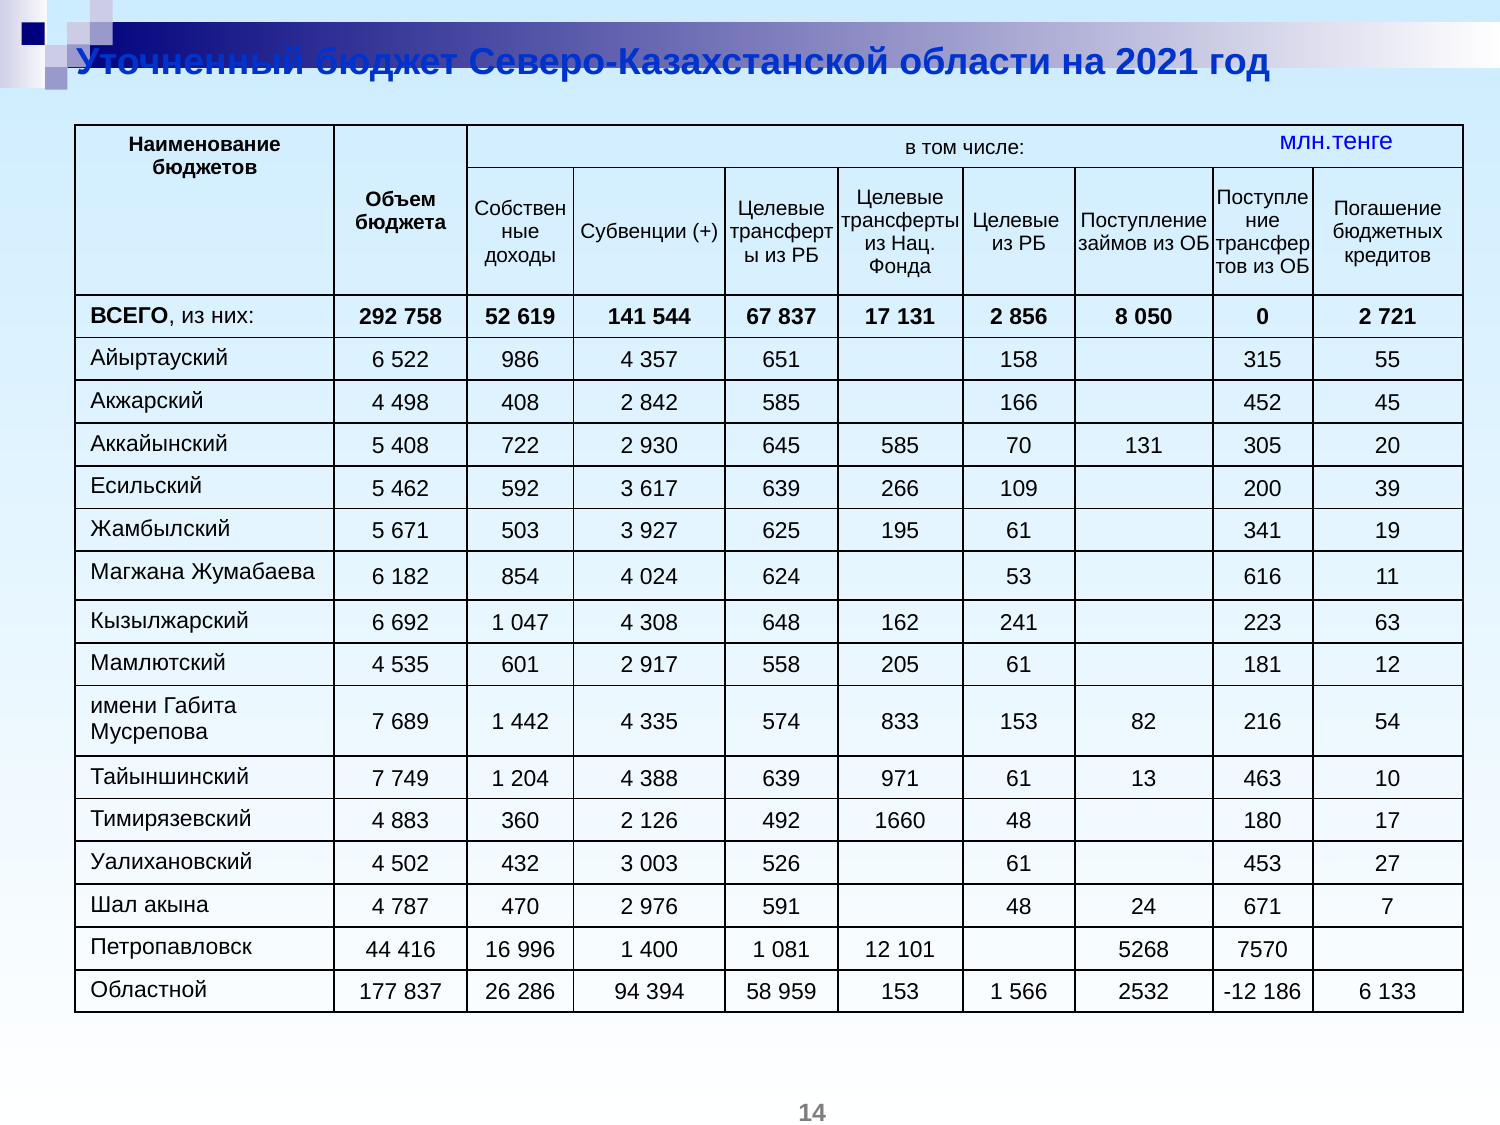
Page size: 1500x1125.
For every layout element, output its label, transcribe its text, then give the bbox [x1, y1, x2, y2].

table_cell 648 [726, 601, 837, 642]
table_cell 223 [1214, 601, 1312, 642]
table_cell 722 [468, 424, 573, 465]
table_cell [1076, 644, 1212, 685]
table_cell 94 394 [574, 971, 724, 1011]
table_cell 48 [964, 799, 1074, 840]
table_cell 6 133 [1314, 971, 1462, 1011]
table_cell [839, 885, 962, 926]
table_cell 452 [1214, 381, 1312, 422]
table_cell 63 [1314, 601, 1462, 642]
table_cell 8 050 [1076, 296, 1212, 337]
table_cell Кызылжарский [76, 601, 333, 642]
table_cell [839, 381, 962, 422]
table_cell 305 [1214, 424, 1312, 465]
table_cell 61 [964, 644, 1074, 685]
table_cell 4 024 [574, 552, 724, 599]
table_cell 7 [1314, 885, 1462, 926]
table_cell 2 842 [574, 381, 724, 422]
table_cell [1076, 799, 1212, 840]
table_cell 45 [1314, 381, 1462, 422]
table_cell 4 388 [574, 757, 724, 798]
table_cell 67 837 [726, 296, 837, 337]
table_cell 292 758 [335, 296, 466, 337]
table_cell 266 [839, 467, 962, 508]
table_cell Петропавловск [76, 928, 333, 969]
table_cell 1 204 [468, 757, 573, 798]
table_cell Целевые трансферты из Нац. Фонда [839, 168, 962, 294]
table_cell Субвенции (+) [574, 168, 724, 294]
table_cell 2 930 [574, 424, 724, 465]
table_cell 10 [1314, 757, 1462, 798]
table_cell 2 856 [964, 296, 1074, 337]
table_cell 61 [964, 509, 1074, 550]
table_cell [1076, 381, 1212, 422]
table_cell 5 408 [335, 424, 466, 465]
table_cell Мамлютский [76, 644, 333, 685]
table_cell 432 [468, 842, 573, 883]
table_cell Жамбылский [76, 509, 333, 550]
table_cell [1076, 338, 1212, 379]
table_cell ВСЕГО, из них: [76, 296, 333, 337]
table_cell 592 [468, 467, 573, 508]
table_cell 177 837 [335, 971, 466, 1011]
table_cell 205 [839, 644, 962, 685]
table_cell 2 976 [574, 885, 724, 926]
table_cell 360 [468, 799, 573, 840]
table_cell 651 [726, 338, 837, 379]
table_cell 53 [964, 552, 1074, 599]
table_cell 639 [726, 467, 837, 508]
table_cell 166 [964, 381, 1074, 422]
table_cell 5268 [1076, 928, 1212, 969]
table_cell 7 689 [335, 686, 466, 755]
table_cell 12 101 [839, 928, 962, 969]
table_cell 2 917 [574, 644, 724, 685]
table_cell 19 [1314, 509, 1462, 550]
table_cell Областной [76, 971, 333, 1011]
table_cell 195 [839, 509, 962, 550]
table_cell 503 [468, 509, 573, 550]
table_cell Тайыншинский [76, 757, 333, 798]
table_cell 2532 [1076, 971, 1212, 1011]
table_cell 2 721 [1314, 296, 1462, 337]
table_cell -12 186 [1214, 971, 1312, 1011]
table_cell 4 502 [335, 842, 466, 883]
table_cell 54 [1314, 686, 1462, 755]
table_cell 2 126 [574, 799, 724, 840]
table_cell 109 [964, 467, 1074, 508]
table_cell 20 [1314, 424, 1462, 465]
table_cell 639 [726, 757, 837, 798]
table_cell [839, 552, 962, 599]
table_cell 854 [468, 552, 573, 599]
table_cell 4 787 [335, 885, 466, 926]
table_cell 1 442 [468, 686, 573, 755]
table_cell 616 [1214, 552, 1312, 599]
table_cell 39 [1314, 467, 1462, 508]
table_cell 971 [839, 757, 962, 798]
table_header Наименование бюджетов [76, 126, 333, 294]
table_cell 585 [839, 424, 962, 465]
table_cell 52 619 [468, 296, 573, 337]
table_cell Поступление трансфертов из ОБ [1214, 168, 1312, 294]
table_cell 1 566 [964, 971, 1074, 1011]
table_cell 1 047 [468, 601, 573, 642]
table_cell [839, 842, 962, 883]
table_cell 241 [964, 601, 1074, 642]
table_cell Уалихановский [76, 842, 333, 883]
table_cell 153 [839, 971, 962, 1011]
table_cell 3 617 [574, 467, 724, 508]
table_cell [839, 338, 962, 379]
table_cell Собственные доходы [468, 168, 573, 294]
table_cell Айыртауский [76, 338, 333, 379]
table_cell Аккайынский [76, 424, 333, 465]
table_cell 591 [726, 885, 837, 926]
text_box млн.тенге [1212, 125, 1461, 156]
table_header Объем бюджета [335, 126, 466, 294]
table_cell Погашение бюджетных кредитов [1314, 168, 1462, 294]
table_cell 625 [726, 509, 837, 550]
table_cell 574 [726, 686, 837, 755]
table_cell 453 [1214, 842, 1312, 883]
table_cell 11 [1314, 552, 1462, 599]
table_cell 17 [1314, 799, 1462, 840]
table_cell 833 [839, 686, 962, 755]
table_cell 408 [468, 381, 573, 422]
table_cell 181 [1214, 644, 1312, 685]
table_cell Шал акына [76, 885, 333, 926]
table_cell Есильский [76, 467, 333, 508]
table_cell 180 [1214, 799, 1312, 840]
table_cell 158 [964, 338, 1074, 379]
table_cell 1660 [839, 799, 962, 840]
table_cell 26 286 [468, 971, 573, 1011]
table_cell 624 [726, 552, 837, 599]
table_cell 48 [964, 885, 1074, 926]
table_cell 200 [1214, 467, 1312, 508]
table_cell 558 [726, 644, 837, 685]
table_cell [1076, 601, 1212, 642]
table_cell Магжана Жумабаева [76, 552, 333, 599]
table_cell 492 [726, 799, 837, 840]
table_cell [1076, 842, 1212, 883]
table_cell 4 357 [574, 338, 724, 379]
table_cell Поступление займов из ОБ [1076, 168, 1212, 294]
table_cell 341 [1214, 509, 1312, 550]
table_cell 153 [964, 686, 1074, 755]
table_cell 470 [468, 885, 573, 926]
table_cell [964, 928, 1074, 969]
table_cell 671 [1214, 885, 1312, 926]
table_cell 12 [1314, 644, 1462, 685]
table_cell 4 308 [574, 601, 724, 642]
table_cell 4 498 [335, 381, 466, 422]
table_cell Тимирязевский [76, 799, 333, 840]
table_cell [1076, 552, 1212, 599]
table_cell 58 959 [726, 971, 837, 1011]
title Уточненный бюджет Северо-Казахстанской области на 2021 год [56, 62, 1500, 102]
table_cell Акжарский [76, 381, 333, 422]
table_cell 315 [1214, 338, 1312, 379]
table_cell 24 [1076, 885, 1212, 926]
table_cell 6 182 [335, 552, 466, 599]
table_cell 216 [1214, 686, 1312, 755]
table_cell 0 [1214, 296, 1312, 337]
table_cell 7570 [1214, 928, 1312, 969]
table_cell 3 003 [574, 842, 724, 883]
table_cell 141 544 [574, 296, 724, 337]
table_cell 986 [468, 338, 573, 379]
table_cell [1076, 467, 1212, 508]
table_cell 82 [1076, 686, 1212, 755]
table_cell 463 [1214, 757, 1312, 798]
table_cell Целевые из РБ [964, 168, 1074, 294]
table_cell 16 996 [468, 928, 573, 969]
table_cell 4 335 [574, 686, 724, 755]
table_cell 55 [1314, 338, 1462, 379]
table_cell Целевые трансферты из РБ [726, 168, 837, 294]
table_cell [1076, 509, 1212, 550]
table_cell 61 [964, 757, 1074, 798]
table_cell 601 [468, 644, 573, 685]
table_cell 4 535 [335, 644, 466, 685]
table_cell 1 400 [574, 928, 724, 969]
table_cell [1314, 928, 1462, 969]
text_box 14 [662, 1097, 963, 1125]
table_header в том числе: [468, 126, 1462, 167]
table_cell 44 416 [335, 928, 466, 969]
table_cell имени Габита Мусрепова [76, 686, 333, 755]
table_cell 13 [1076, 757, 1212, 798]
table_cell 585 [726, 381, 837, 422]
table_cell 61 [964, 842, 1074, 883]
table_cell 27 [1314, 842, 1462, 883]
table_cell 4 883 [335, 799, 466, 840]
table_cell 5 462 [335, 467, 466, 508]
table_cell 5 671 [335, 509, 466, 550]
table_cell 3 927 [574, 509, 724, 550]
table_cell 17 131 [839, 296, 962, 337]
table_cell 70 [964, 424, 1074, 465]
table_cell 526 [726, 842, 837, 883]
table_cell 6 522 [335, 338, 466, 379]
table_cell 6 692 [335, 601, 466, 642]
table_cell 1 081 [726, 928, 837, 969]
table_cell 131 [1076, 424, 1212, 465]
table_cell 7 749 [335, 757, 466, 798]
table_cell 645 [726, 424, 837, 465]
table_cell 162 [839, 601, 962, 642]
